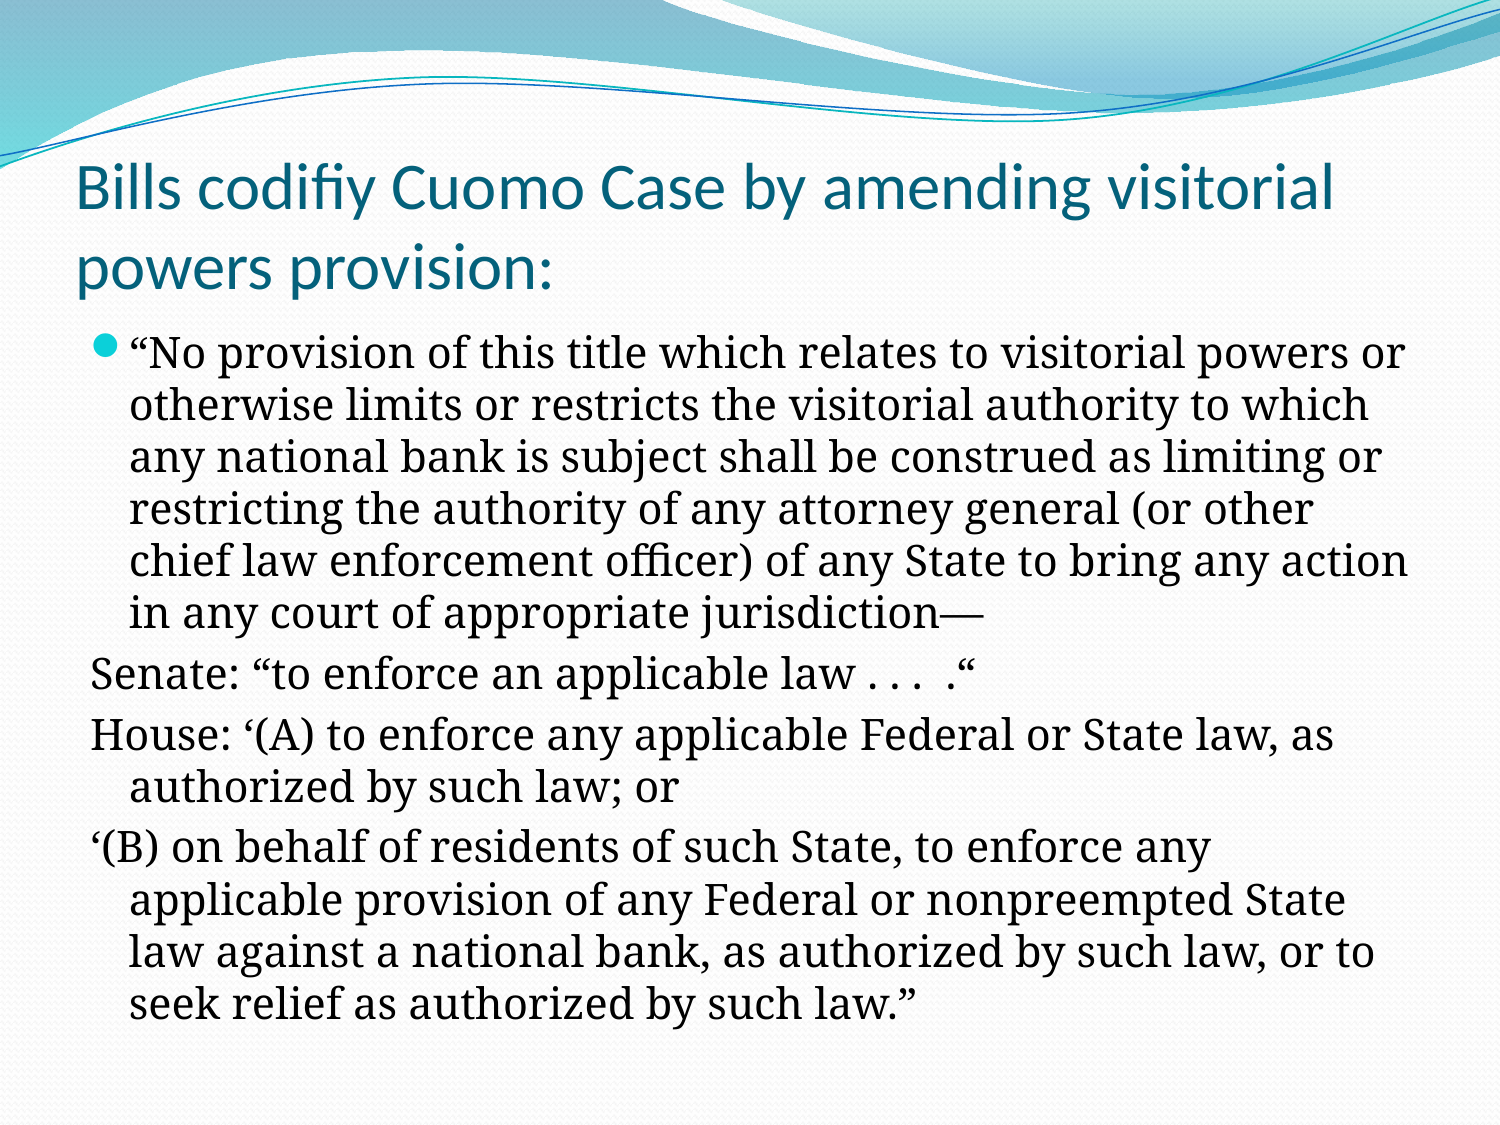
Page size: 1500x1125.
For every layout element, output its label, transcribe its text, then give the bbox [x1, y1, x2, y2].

title Bills codifiy Cuomo Case by amending visitorial powers provision: [74, 115, 1426, 304]
list “No provision of this title which relates to visitorial powers or otherwise limits or restricts the visitorial authority to which any national bank is subject shall be construed as limiting or restricting the authority of any attorney general (or other chief law enforcement officer) of any State to bring any action in any court of appropriate jurisdiction— Senate: “to enforce an applicable law . . . .“ House: ‘(A) to enforce any applicable Federal or State law, as authorized by such law; or ‘(B) on behalf of residents of such State, to enforce any applicable provision of any Federal or nonpreempted State law against a national bank, as authorized by such law, or to seek relief as authorized by such law.” [74, 317, 1426, 1038]
